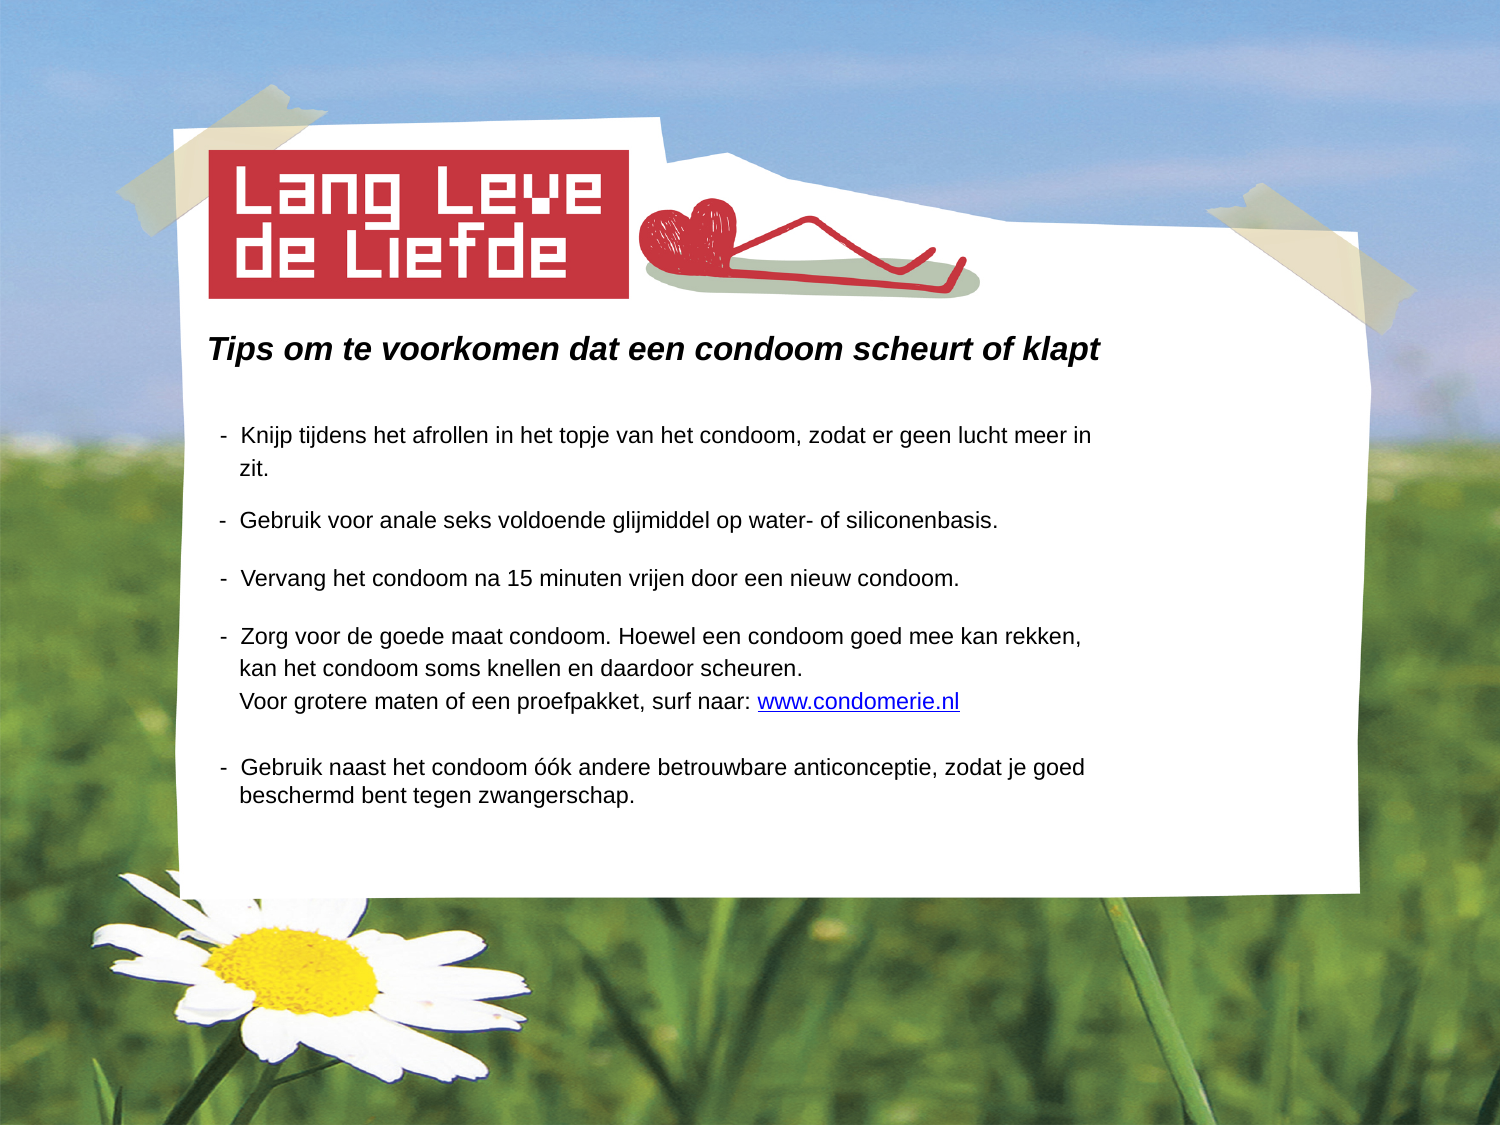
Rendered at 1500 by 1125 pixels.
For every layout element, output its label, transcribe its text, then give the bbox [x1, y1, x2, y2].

picture [0, 0, 1500, 1125]
list Tips om te voorkomen dat een condoom scheurt of klapt - Knijp tijdens het afrollen in het topje van het condoom, zodat er geen lucht meer in zit. - Gebruik voor anale seks voldoende glijmiddel op water- of siliconenbasis. - Vervang het condoom na 15 minuten vrijen door een nieuw condoom. - Zorg voor de goede maat condoom. Hoewel een condoom goed mee kan rekken, kan het condoom soms knellen en daardoor scheuren. Voor grotere maten of een proefpakket, surf naar: www.condomerie.nl - Gebruik naast het condoom óók andere betrouwbare anticonceptie, zodat je goed beschermd bent tegen zwangerschap. [191, 319, 1353, 907]
